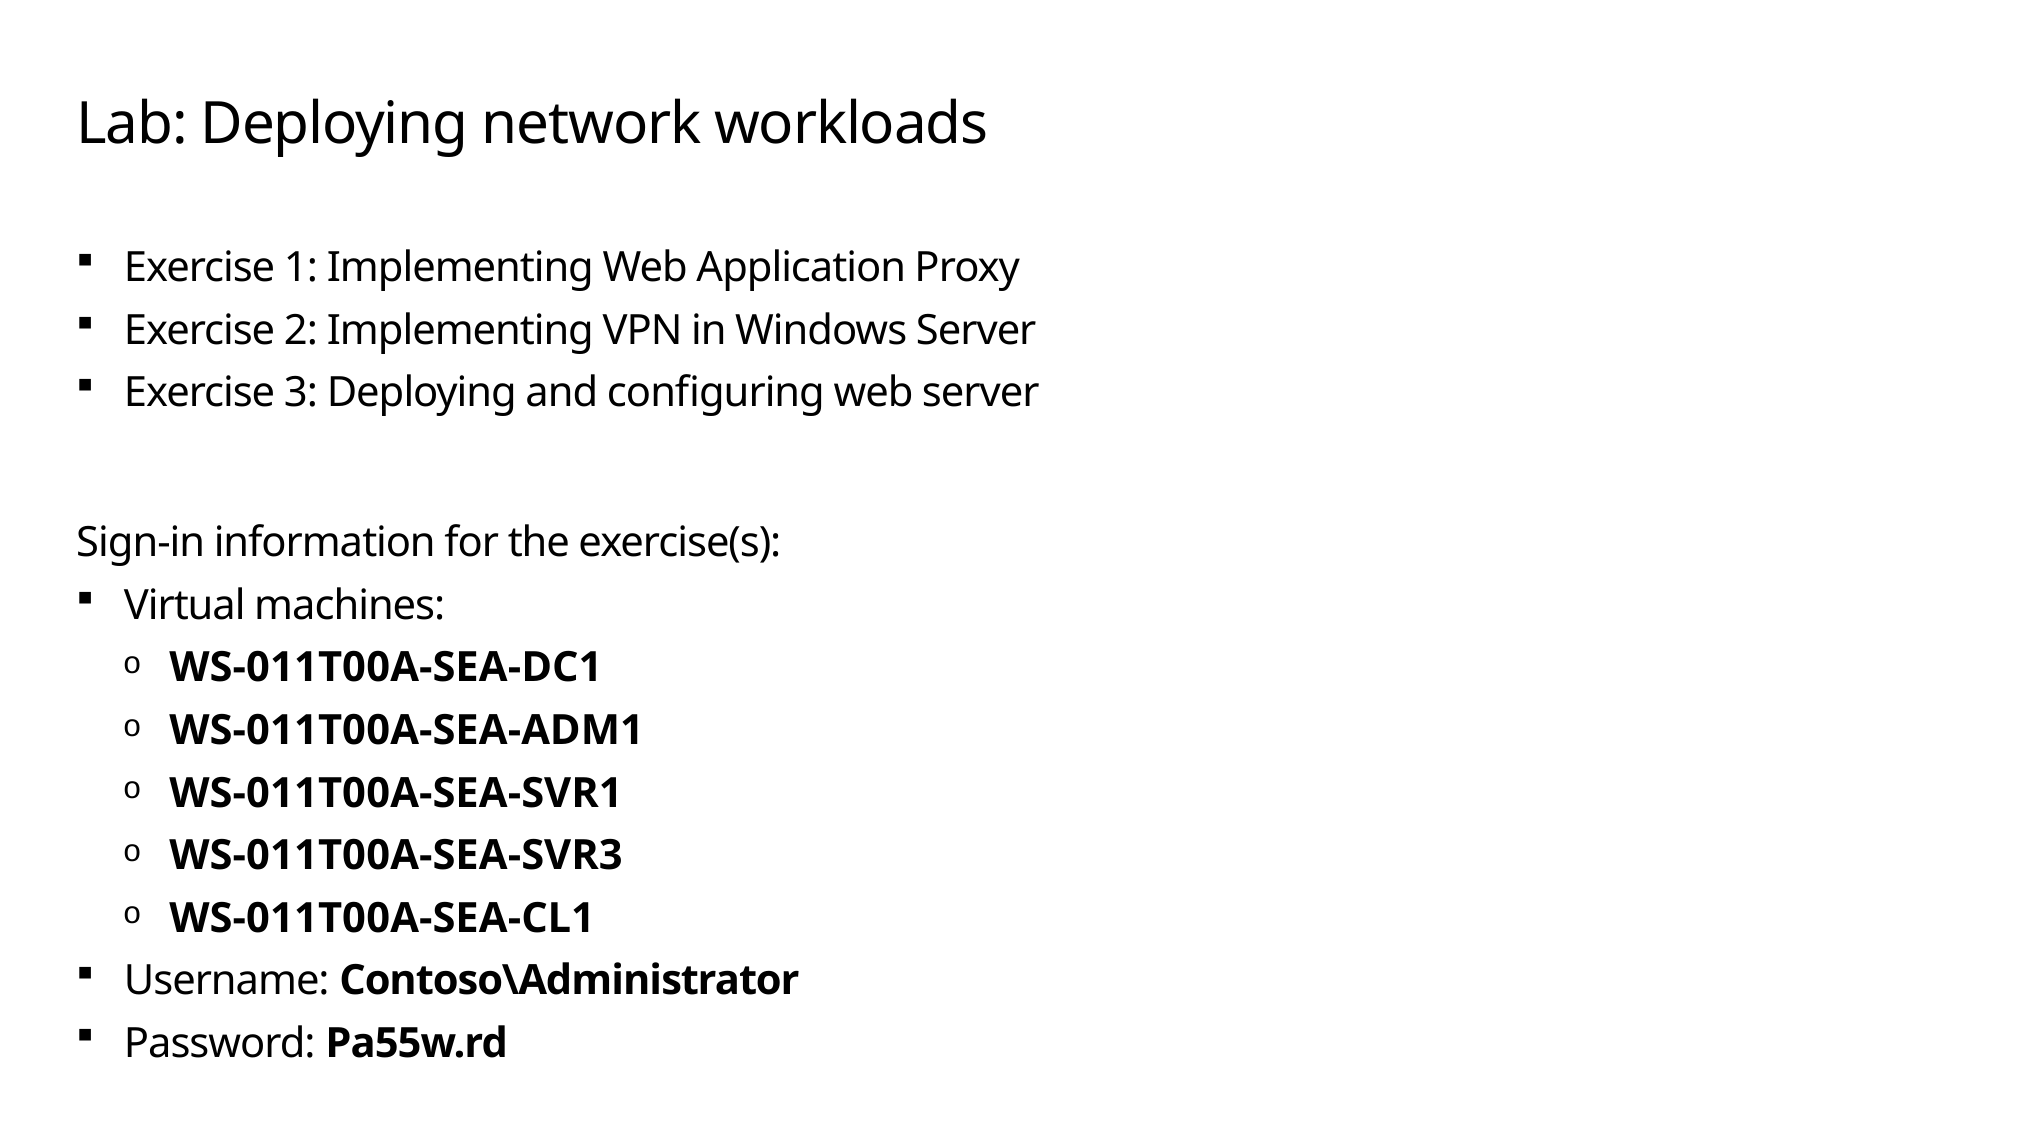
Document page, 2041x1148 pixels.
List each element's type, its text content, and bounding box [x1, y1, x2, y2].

list Exercise 1: Implementing Web Application Proxy Exercise 2: Implementing VPN in Windows Server Exercise 3: Deploying and configuring web server Sign-in information for the exercise(s): Virtual machines: WS-011T00A-SEA-DC1 WS-011T00A-SEA-ADM1 WS-011T00A-SEA-SVR1 WS-011T00A-SEA-SVR3 WS-011T00A-SEA-CL1 Username: Contoso\Administrator Password: Pa55w.rd [76, 240, 1970, 1074]
title Lab: Deploying network workloads [76, 93, 1968, 161]
